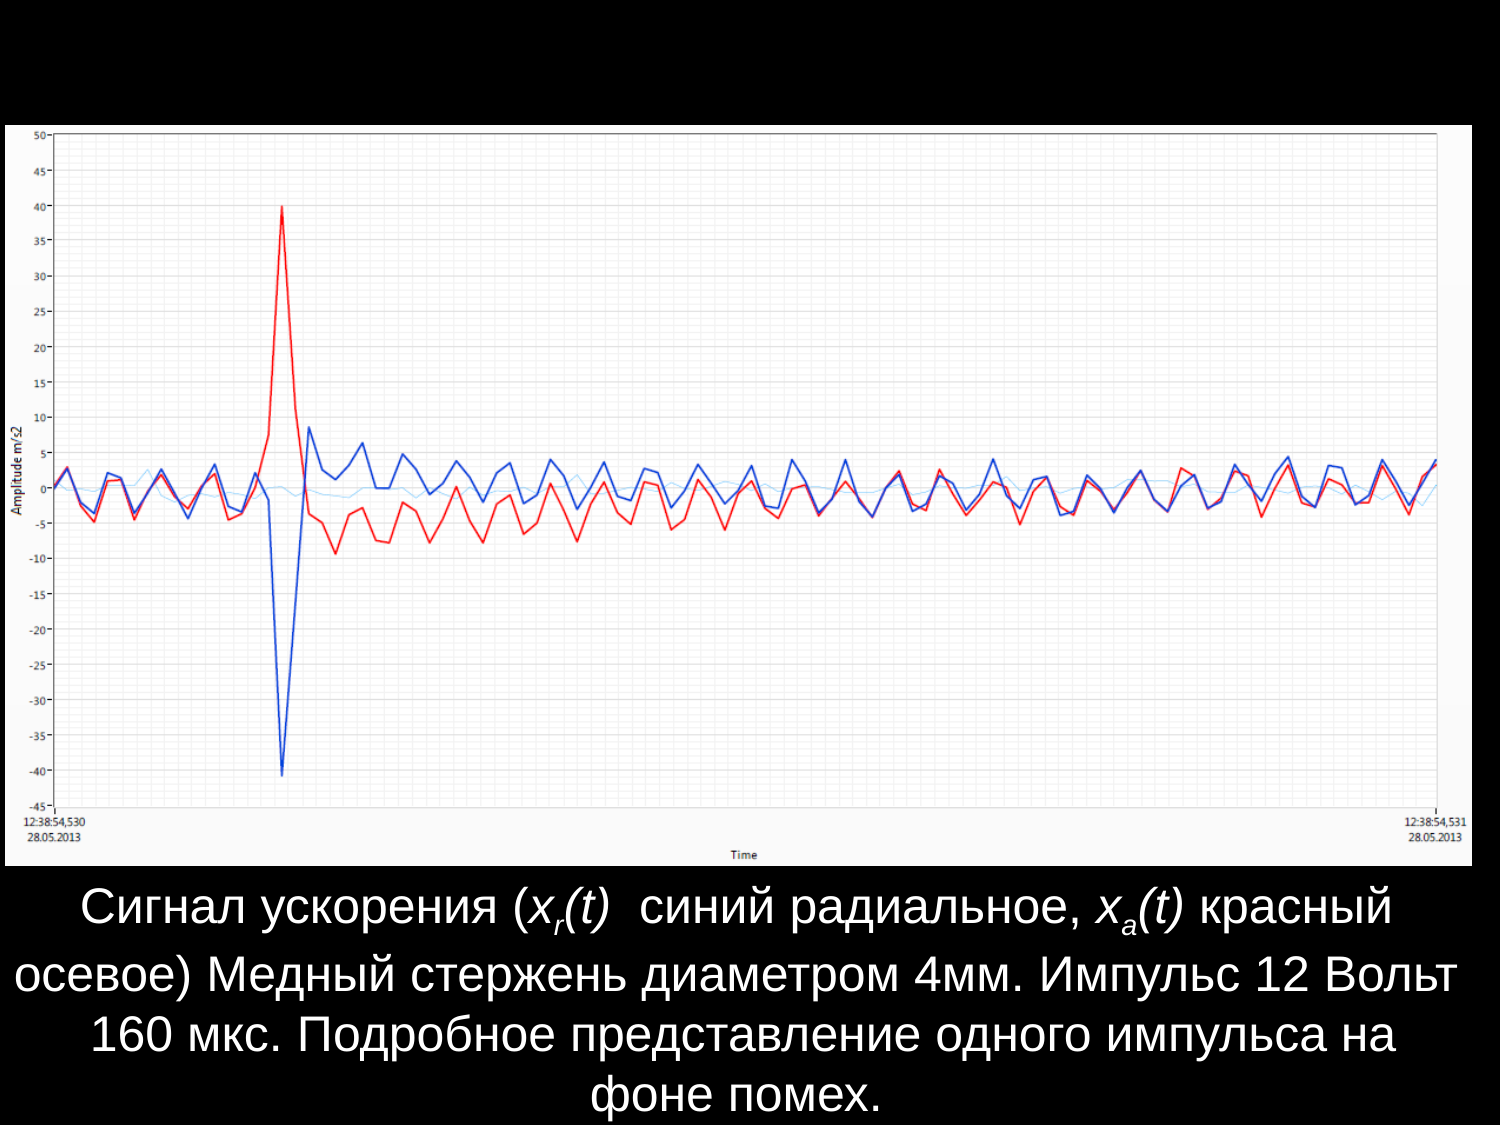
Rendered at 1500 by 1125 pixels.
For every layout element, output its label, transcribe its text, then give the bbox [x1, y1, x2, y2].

text_box Сигнал ускорения (xr(t) синий радиальное, xa(t) красный осевое) Медный стержень диаметром 4мм. Импульс 12 Вольт 160 мкс. Подробное представление одного импульса на фоне помех. [0, 867, 1476, 1125]
picture [5, 125, 1472, 866]
